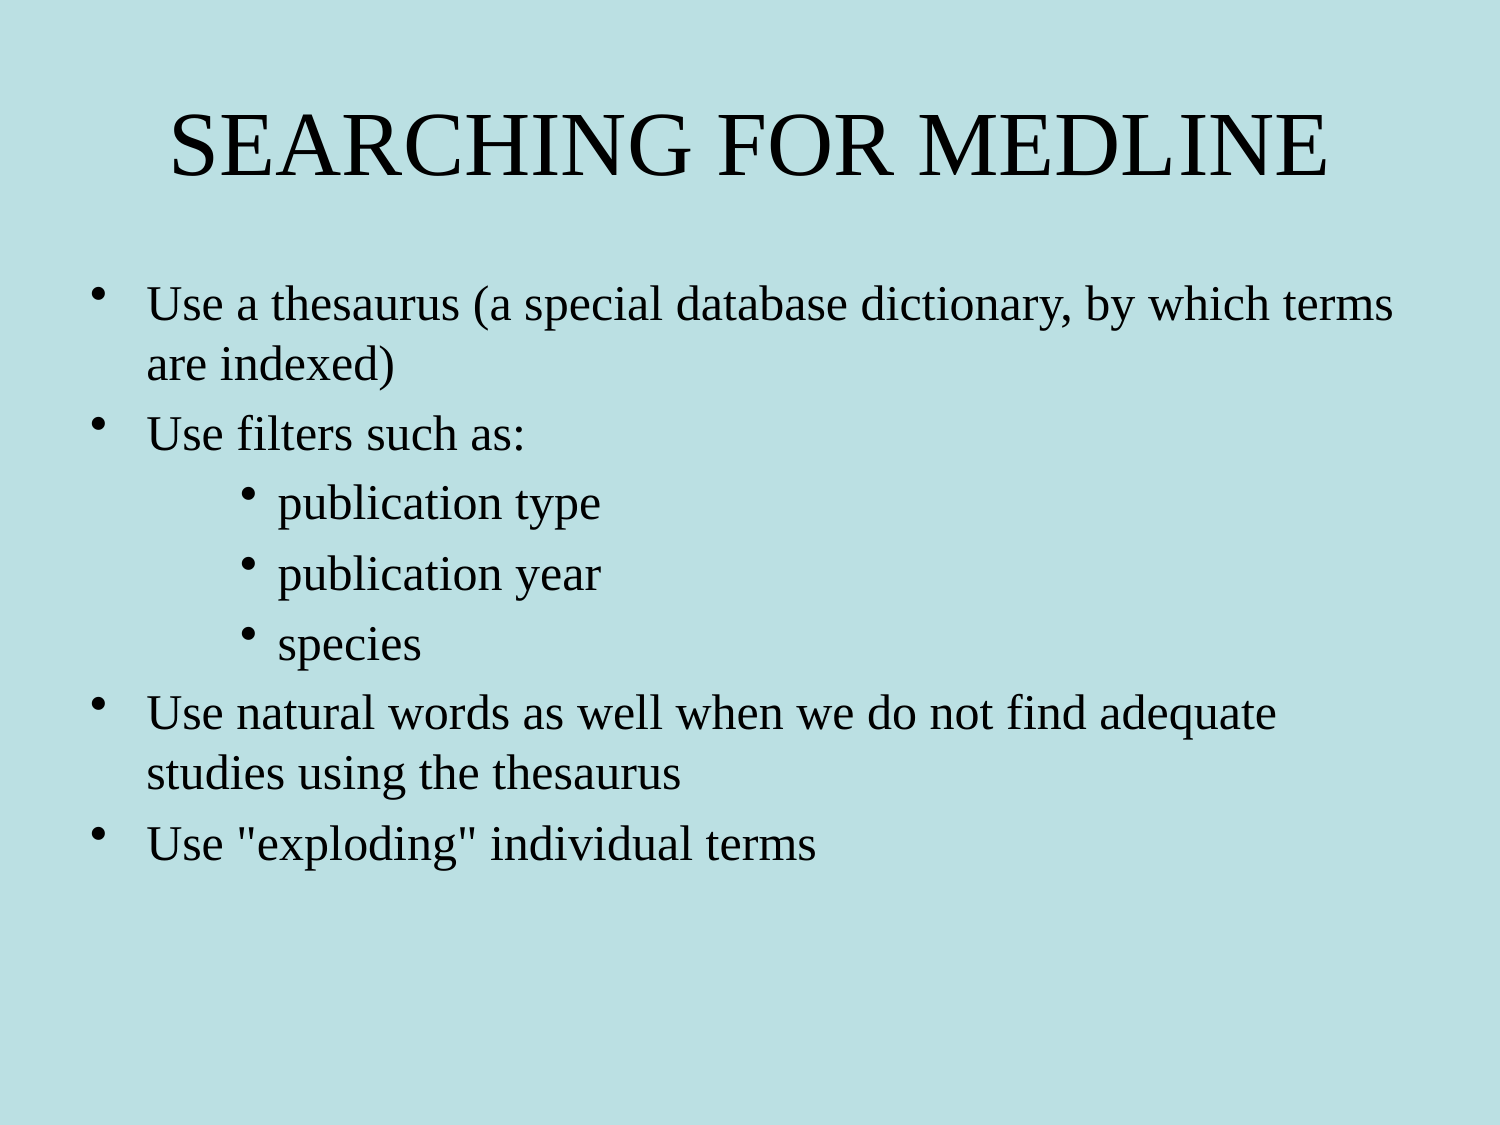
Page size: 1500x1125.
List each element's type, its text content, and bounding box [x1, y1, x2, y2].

title SEARCHING FOR MEDLINE [75, 45, 1425, 233]
list Use a thesaurus (a special database dictionary, by which terms are indexed) Use filters such as: publication type publication year species Use natural words as well when we do not find adequate studies using the thesaurus Use "exploding" individual terms [75, 262, 1425, 1005]
